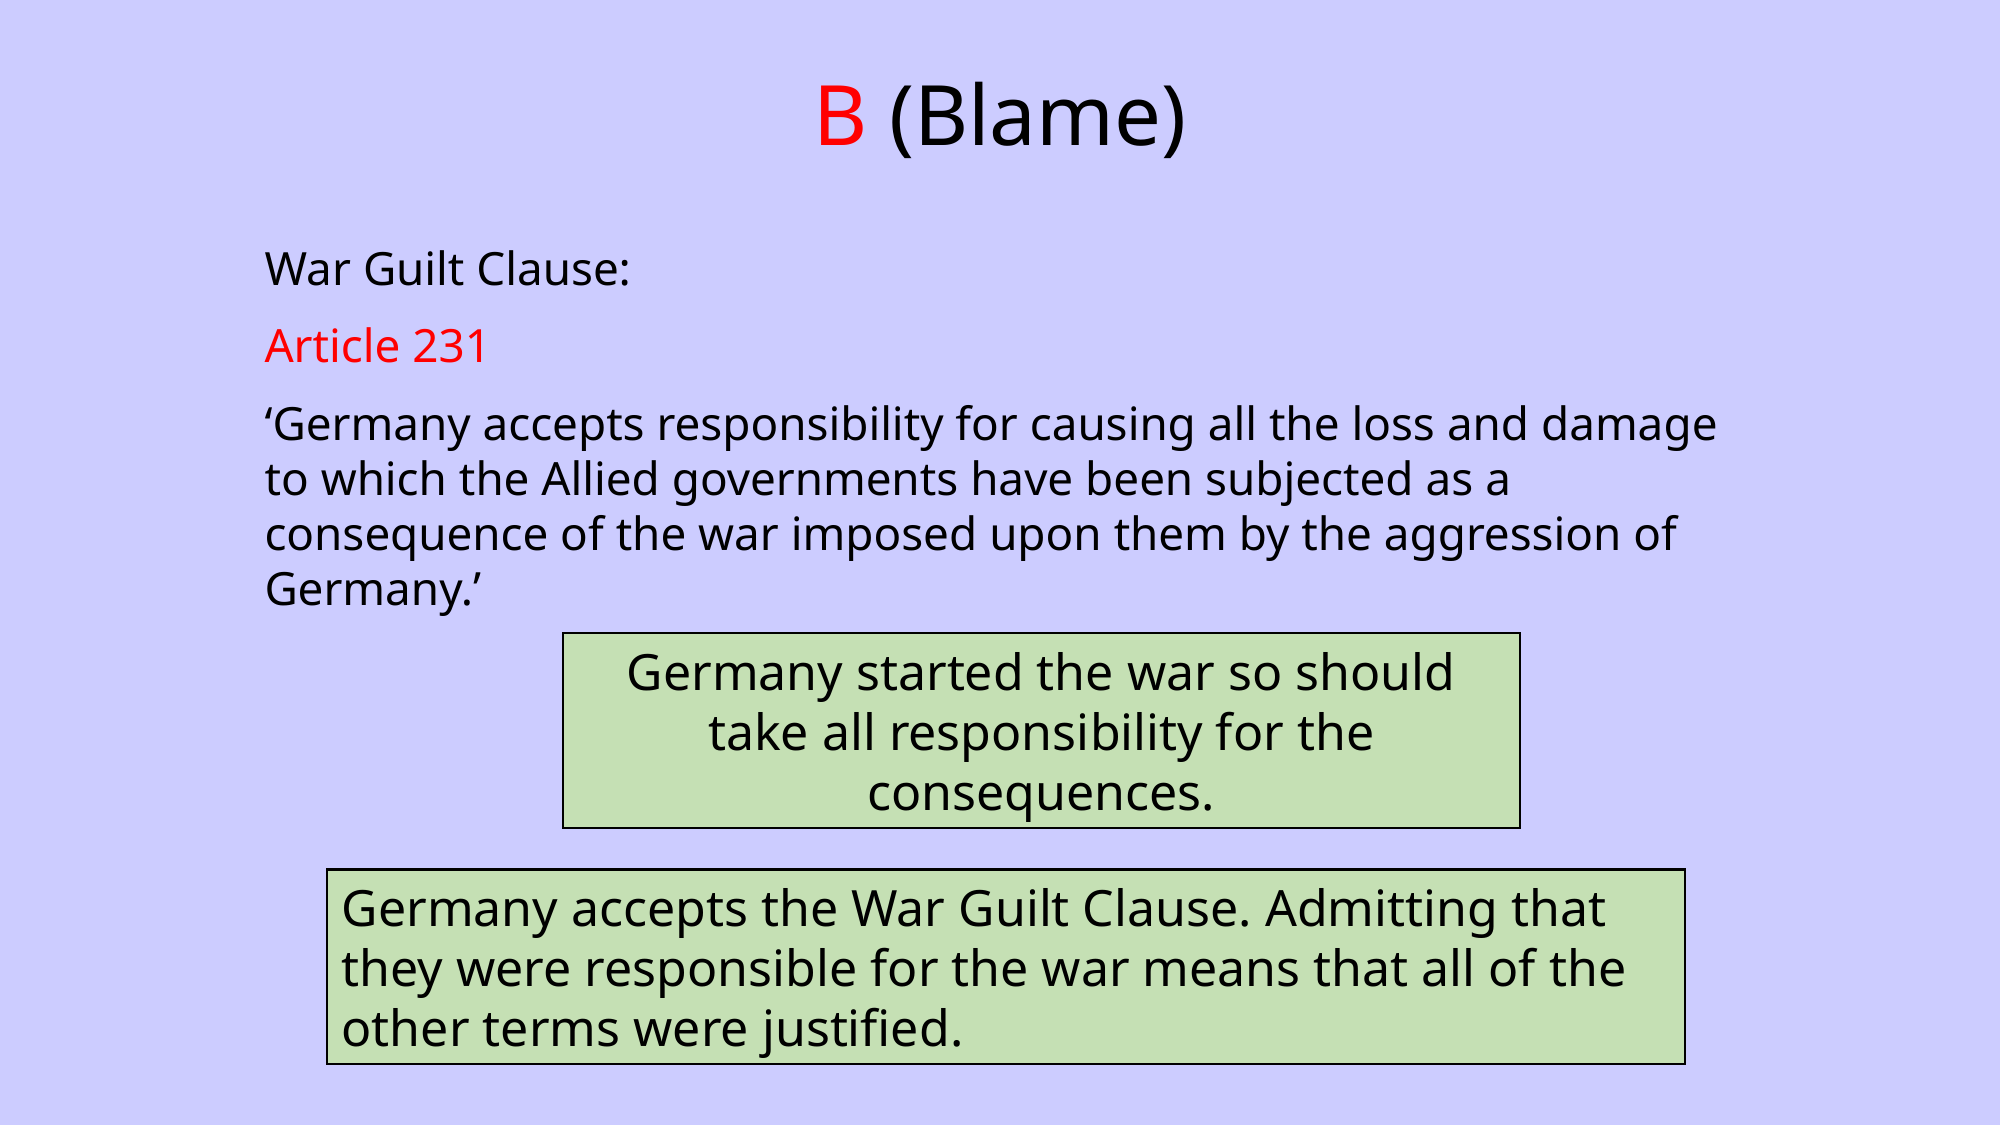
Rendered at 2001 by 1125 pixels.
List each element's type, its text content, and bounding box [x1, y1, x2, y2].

text_box B (Blame) [563, 54, 1437, 170]
text_box War Guilt Clause: Article 231 ‘Germany accepts responsibility for causing all the loss and damage to which the Allied governments have been subjected as a consequence of the war imposed upon them by the aggression of Germany.’ [249, 231, 1750, 623]
text_box Germany accepts the War Guilt Clause. Admitting that they were responsible for the war means that all of the other terms were justified. [326, 868, 1686, 1065]
text_box Germany started the war so should take all responsibility for the consequences. [562, 632, 1521, 829]
